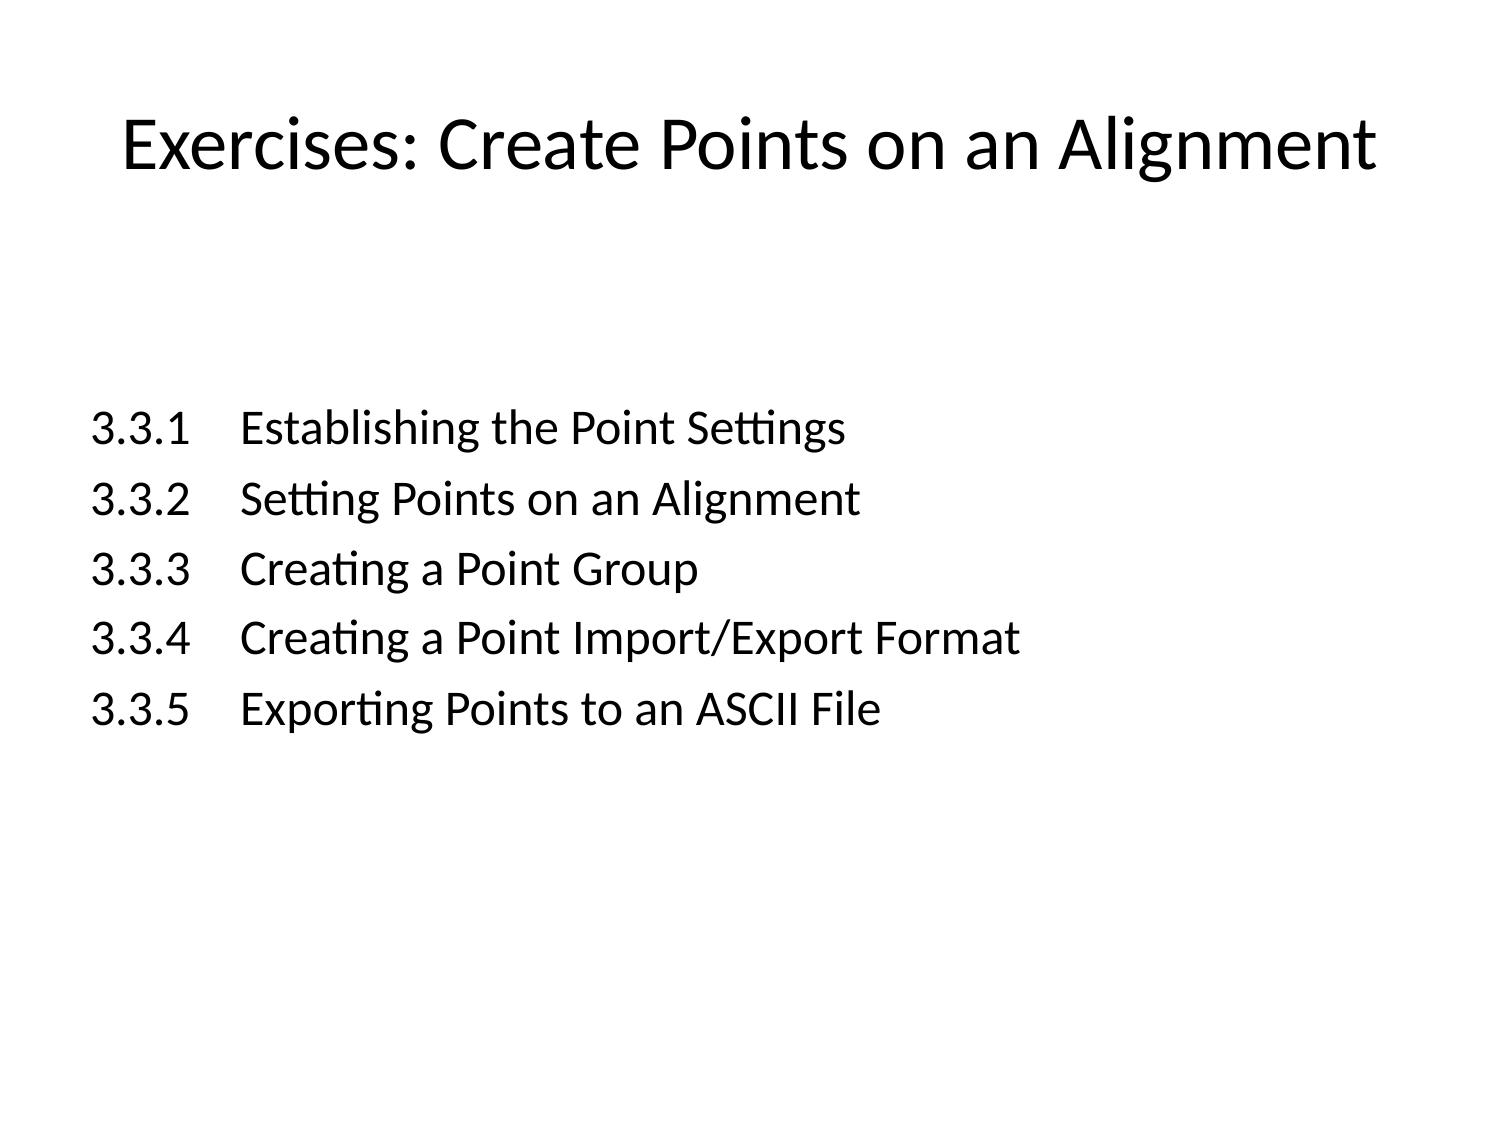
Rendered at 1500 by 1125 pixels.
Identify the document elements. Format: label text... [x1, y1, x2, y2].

title Exercises: Create Points on an Alignment [75, 45, 1425, 233]
list 3.3.1 Establishing the Point Settings 3.3.2 Setting Points on an Alignment 3.3.3 Creating a Point Group 3.3.4 Creating a Point Import/Export Format 3.3.5 Exporting Points to an ASCII File [75, 387, 1425, 819]
text_box [99, 687, 1450, 950]
